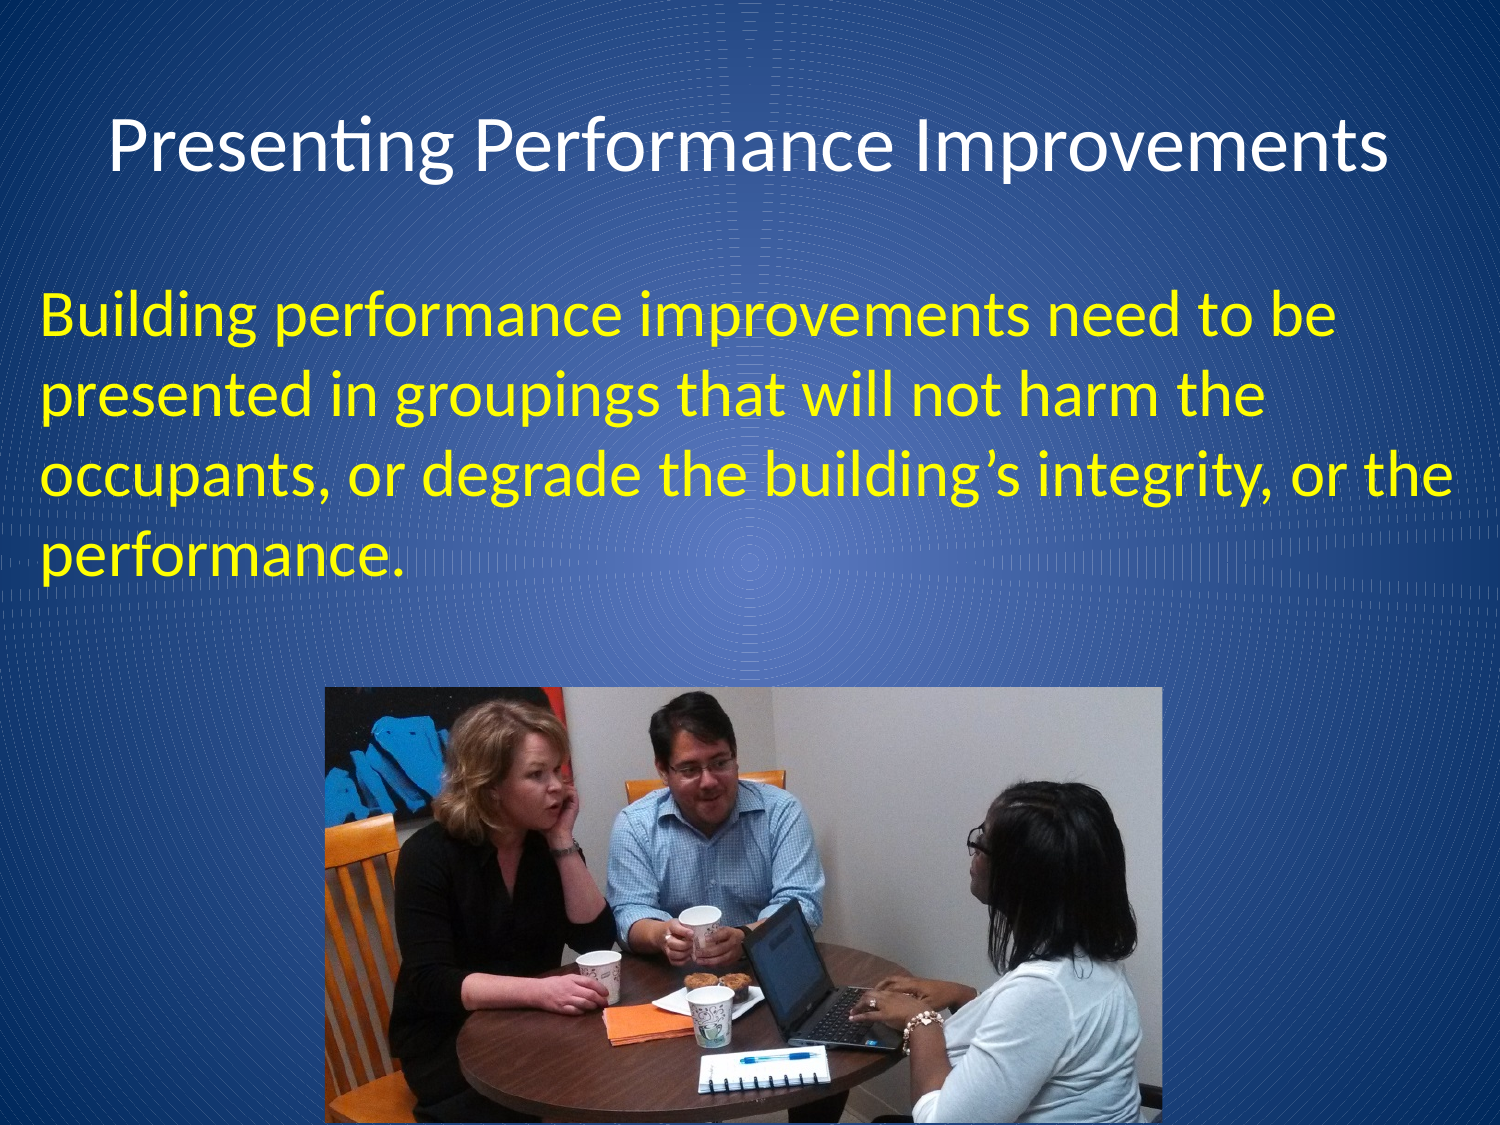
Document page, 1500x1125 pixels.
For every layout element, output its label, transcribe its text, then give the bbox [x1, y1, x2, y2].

list Building performance improvements need to be presented in groupings that will not harm the occupants, or degrade the building’s integrity, or the performance. [24, 262, 1500, 1005]
title Presenting Performance Improvements [24, 45, 1475, 233]
picture [324, 687, 1163, 1123]
